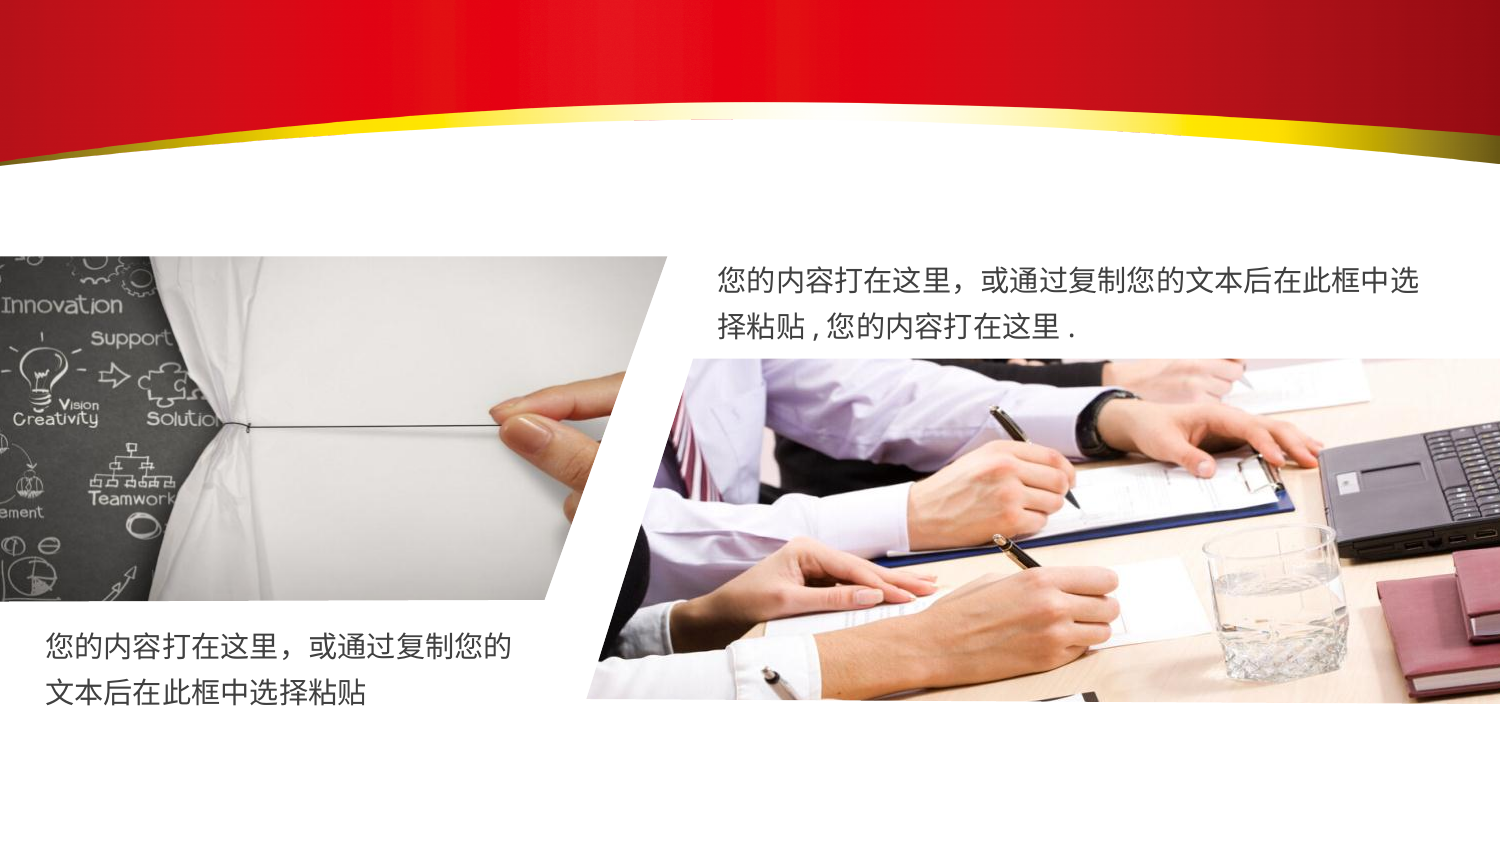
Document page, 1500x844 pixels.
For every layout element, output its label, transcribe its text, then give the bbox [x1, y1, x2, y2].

picture [0, 0, 1500, 166]
text_box [586, 358, 1500, 705]
text_box 您的内容打在这里，或通过复制您的文本后在此框中选择粘贴 [30, 610, 554, 717]
text_box [0, 256, 668, 602]
text_box 您的内容打在这里，或通过复制您的文本后在此框中选择粘贴,您的内容打在这里. [702, 244, 1436, 351]
